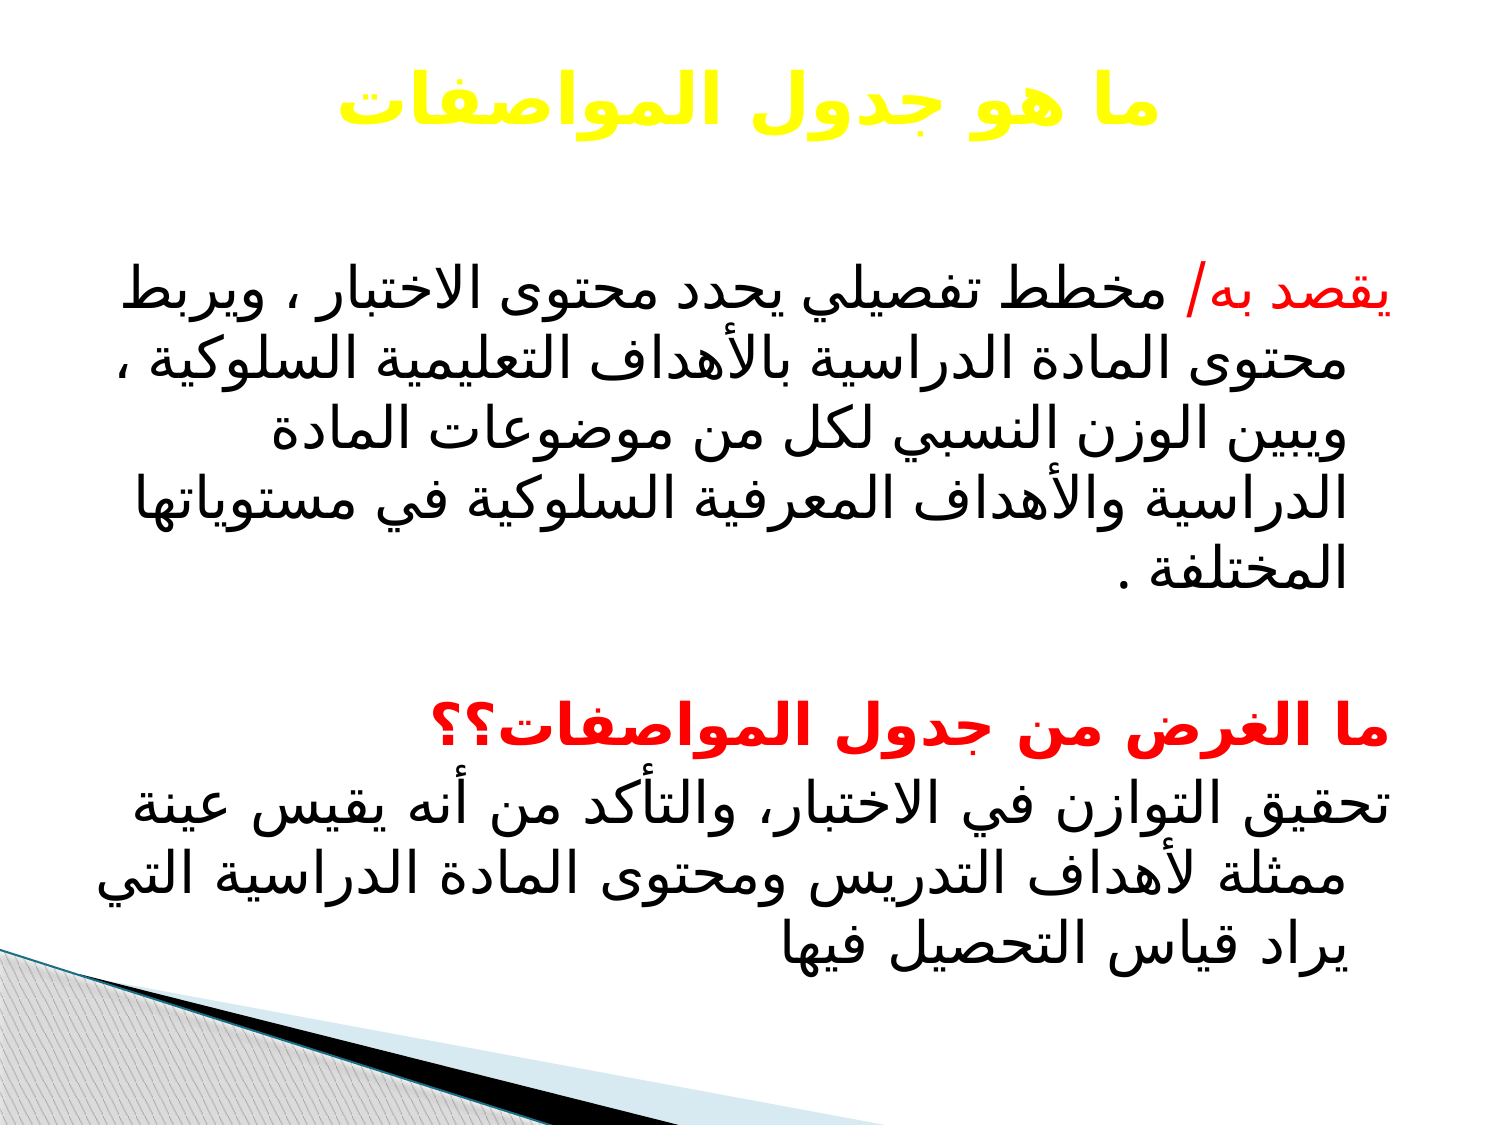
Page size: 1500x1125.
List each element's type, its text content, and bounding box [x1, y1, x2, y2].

title ما هو جدول المواصفات [75, 45, 1425, 233]
list يقصد به/ مخطط تفصيلي يحدد محتوى الاختبار ، ويربط محتوى المادة الدراسية بالأهداف التعليمية السلوكية ، ويبين الوزن النسبي لكل من موضوعات المادة الدراسية والأهداف المعرفية السلوكية في مستوياتها المختلفة . ما الغرض من جدول المواصفات؟؟ تحقيق التوازن في الاختبار، والتأكد من أنه يقيس عينة ممثلة لأهداف التدريس ومحتوى المادة الدراسية التي يراد قياس التحصيل فيها [75, 243, 1425, 986]
